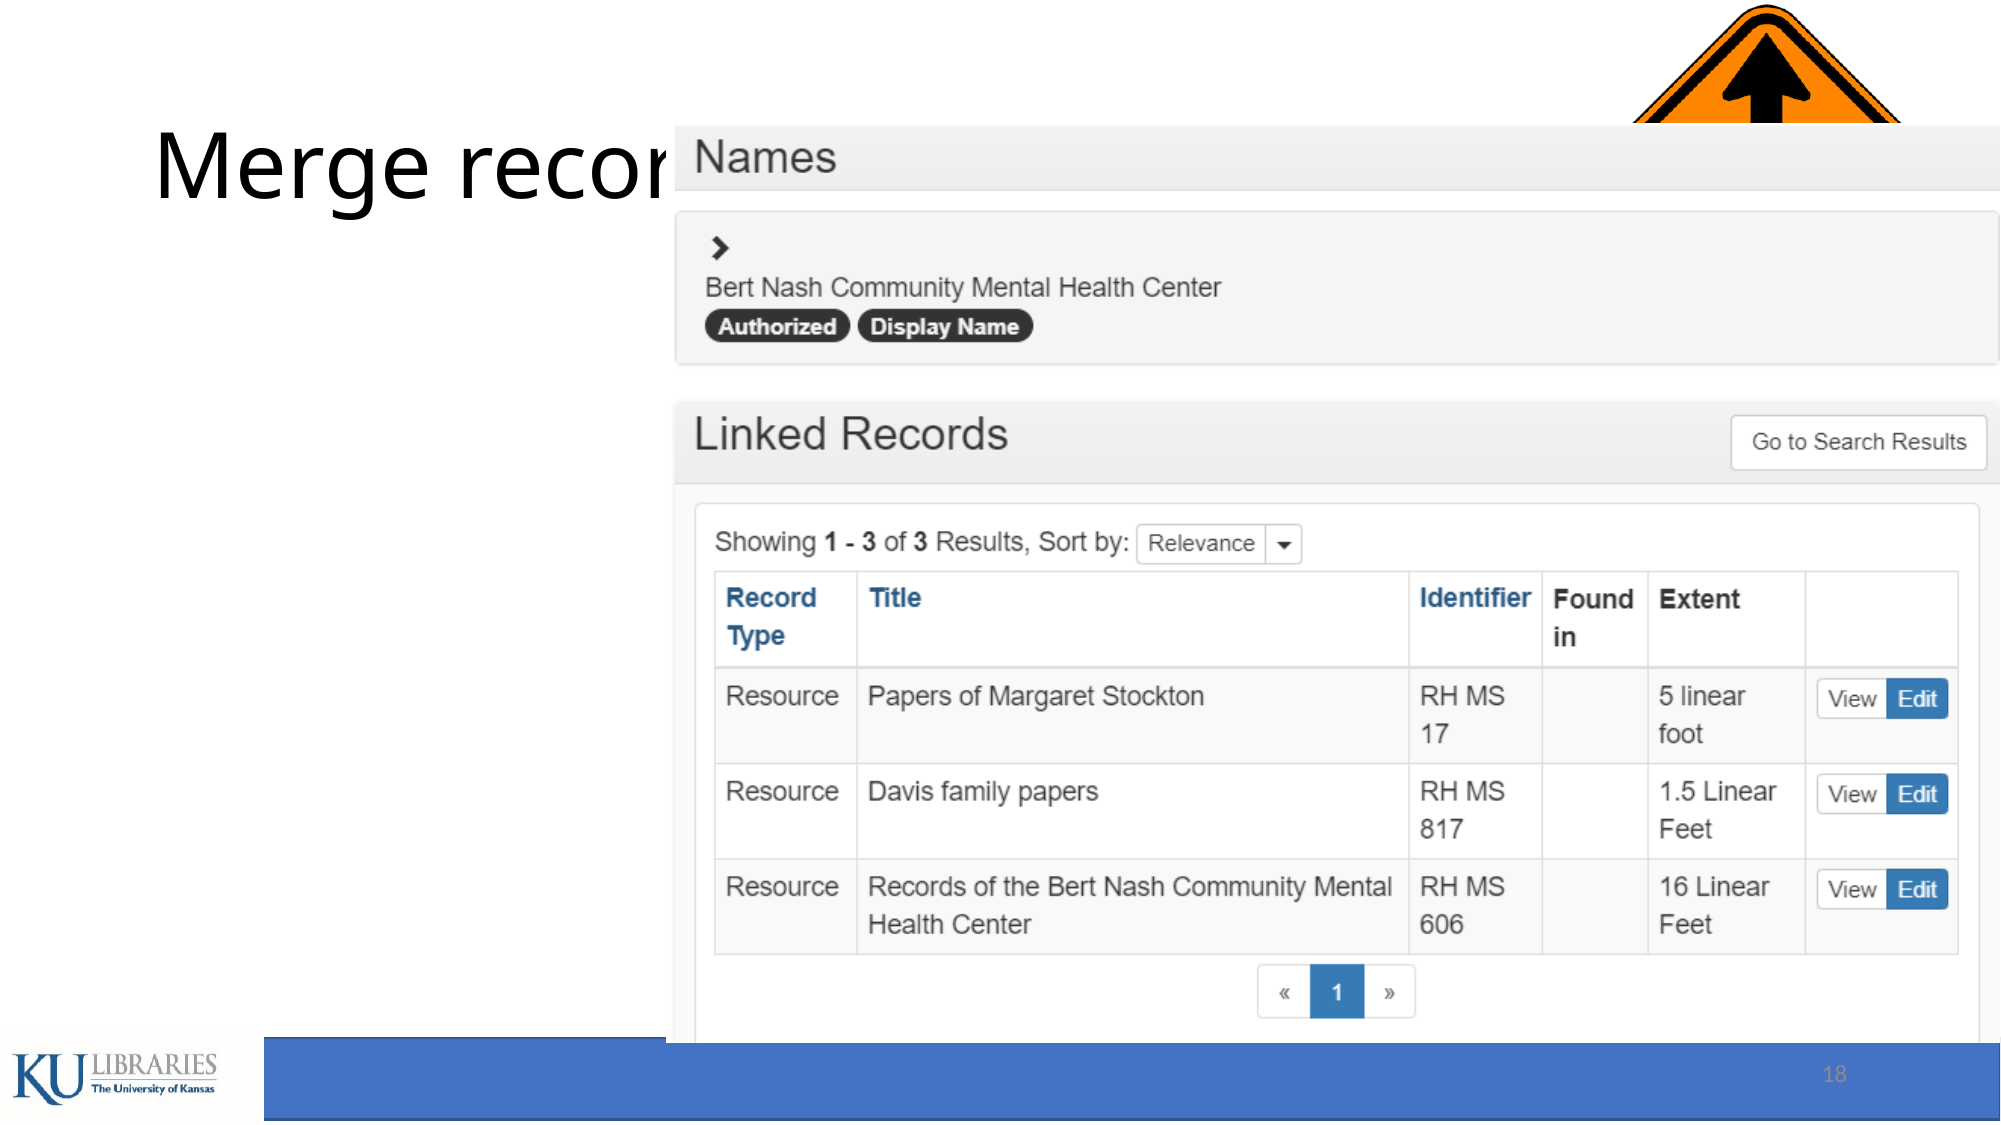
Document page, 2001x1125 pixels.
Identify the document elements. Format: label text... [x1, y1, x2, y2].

picture [0, 1029, 264, 1125]
title Merge records [137, 59, 1565, 278]
slide_number 18 [1412, 1043, 1863, 1103]
picture [666, 4, 2000, 1043]
